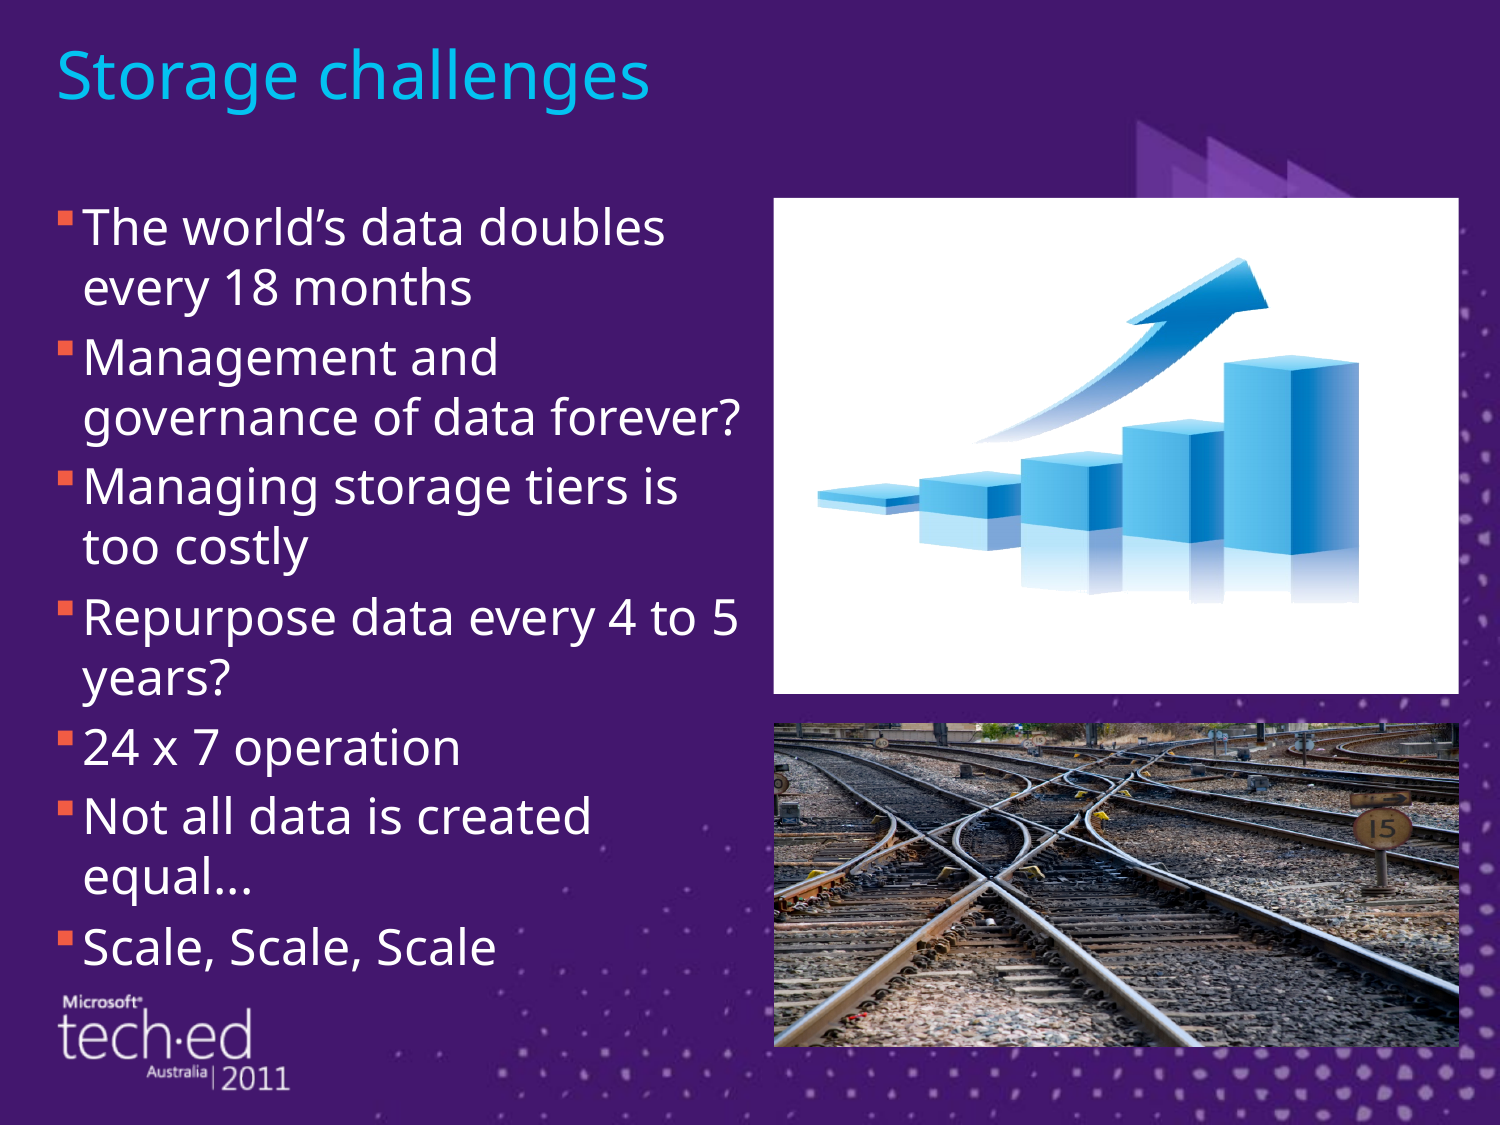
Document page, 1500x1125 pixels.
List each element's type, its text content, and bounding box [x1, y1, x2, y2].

text_box The world’s data doubles every 18 months Management and governance of data forever? Managing storage tiers is too costly Repurpose data every 4 to 5 years? 24 x 7 operation Not all data is created equal... Scale, Scale, Scale [39, 187, 780, 983]
picture [0, 0, 1500, 1125]
text_box [780, 196, 1461, 696]
title Storage challenges [41, 35, 1200, 102]
